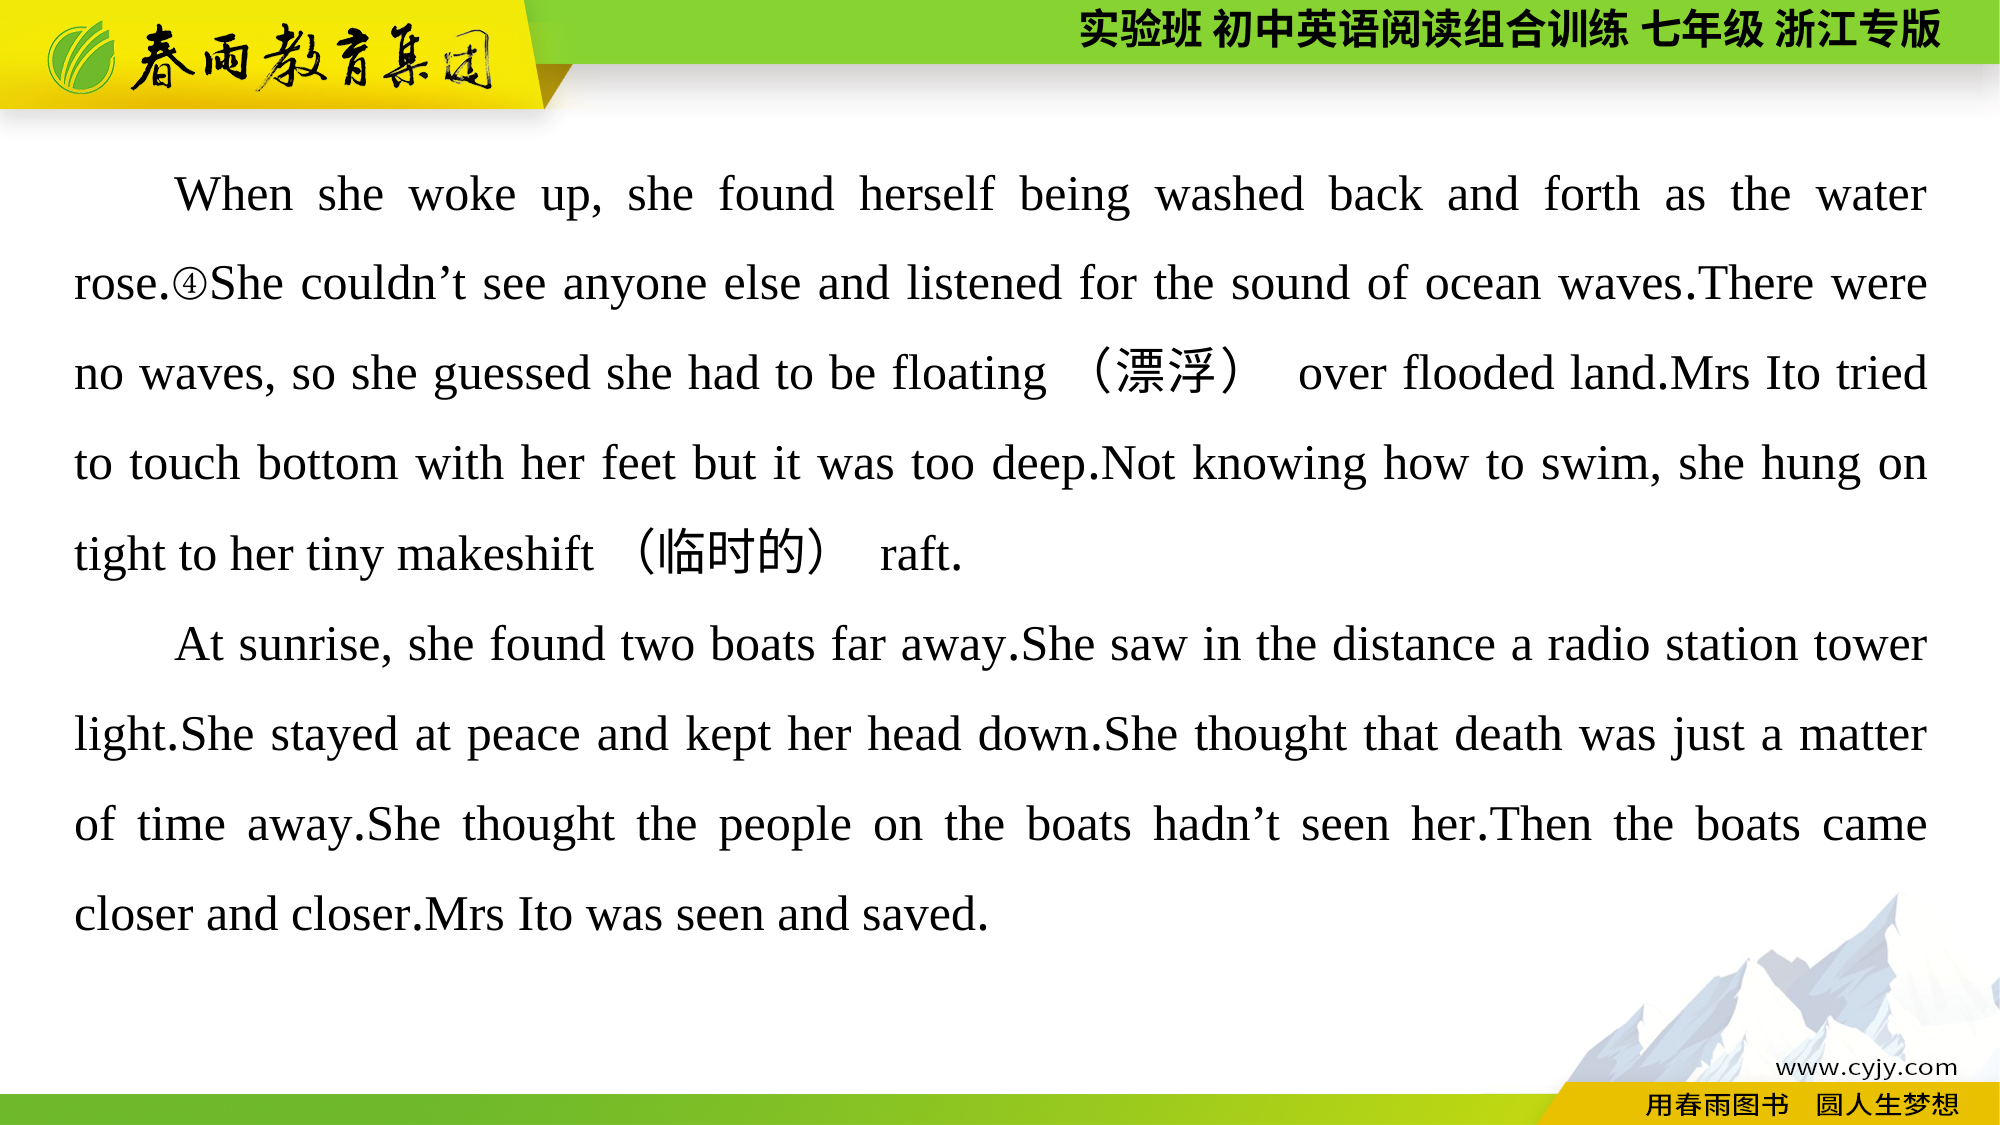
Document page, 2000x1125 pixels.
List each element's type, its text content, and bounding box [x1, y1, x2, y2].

list When she woke up, she found herself being washed back and forth as the water rose.④She couldn’t see anyone else and listened for the sound of ocean waves.There were no waves, so she guessed she had to be floating（漂浮） over flooded land.Mrs Ito tried to touch bottom with her feet but it was too deep.Not knowing how to swim, she hung on tight to her tiny makeshift（临时的） raft. At sunrise, she found two boats far away.She saw in the distance a radio station tower light.She stayed at peace and kept her head down.She thought that death was just a matter of time away.She thought the people on the boats hadn’t seen her.Then the boats came closer and closer.Mrs Ito was seen and saved. [59, 122, 1944, 956]
picture [0, 0, 2000, 1125]
